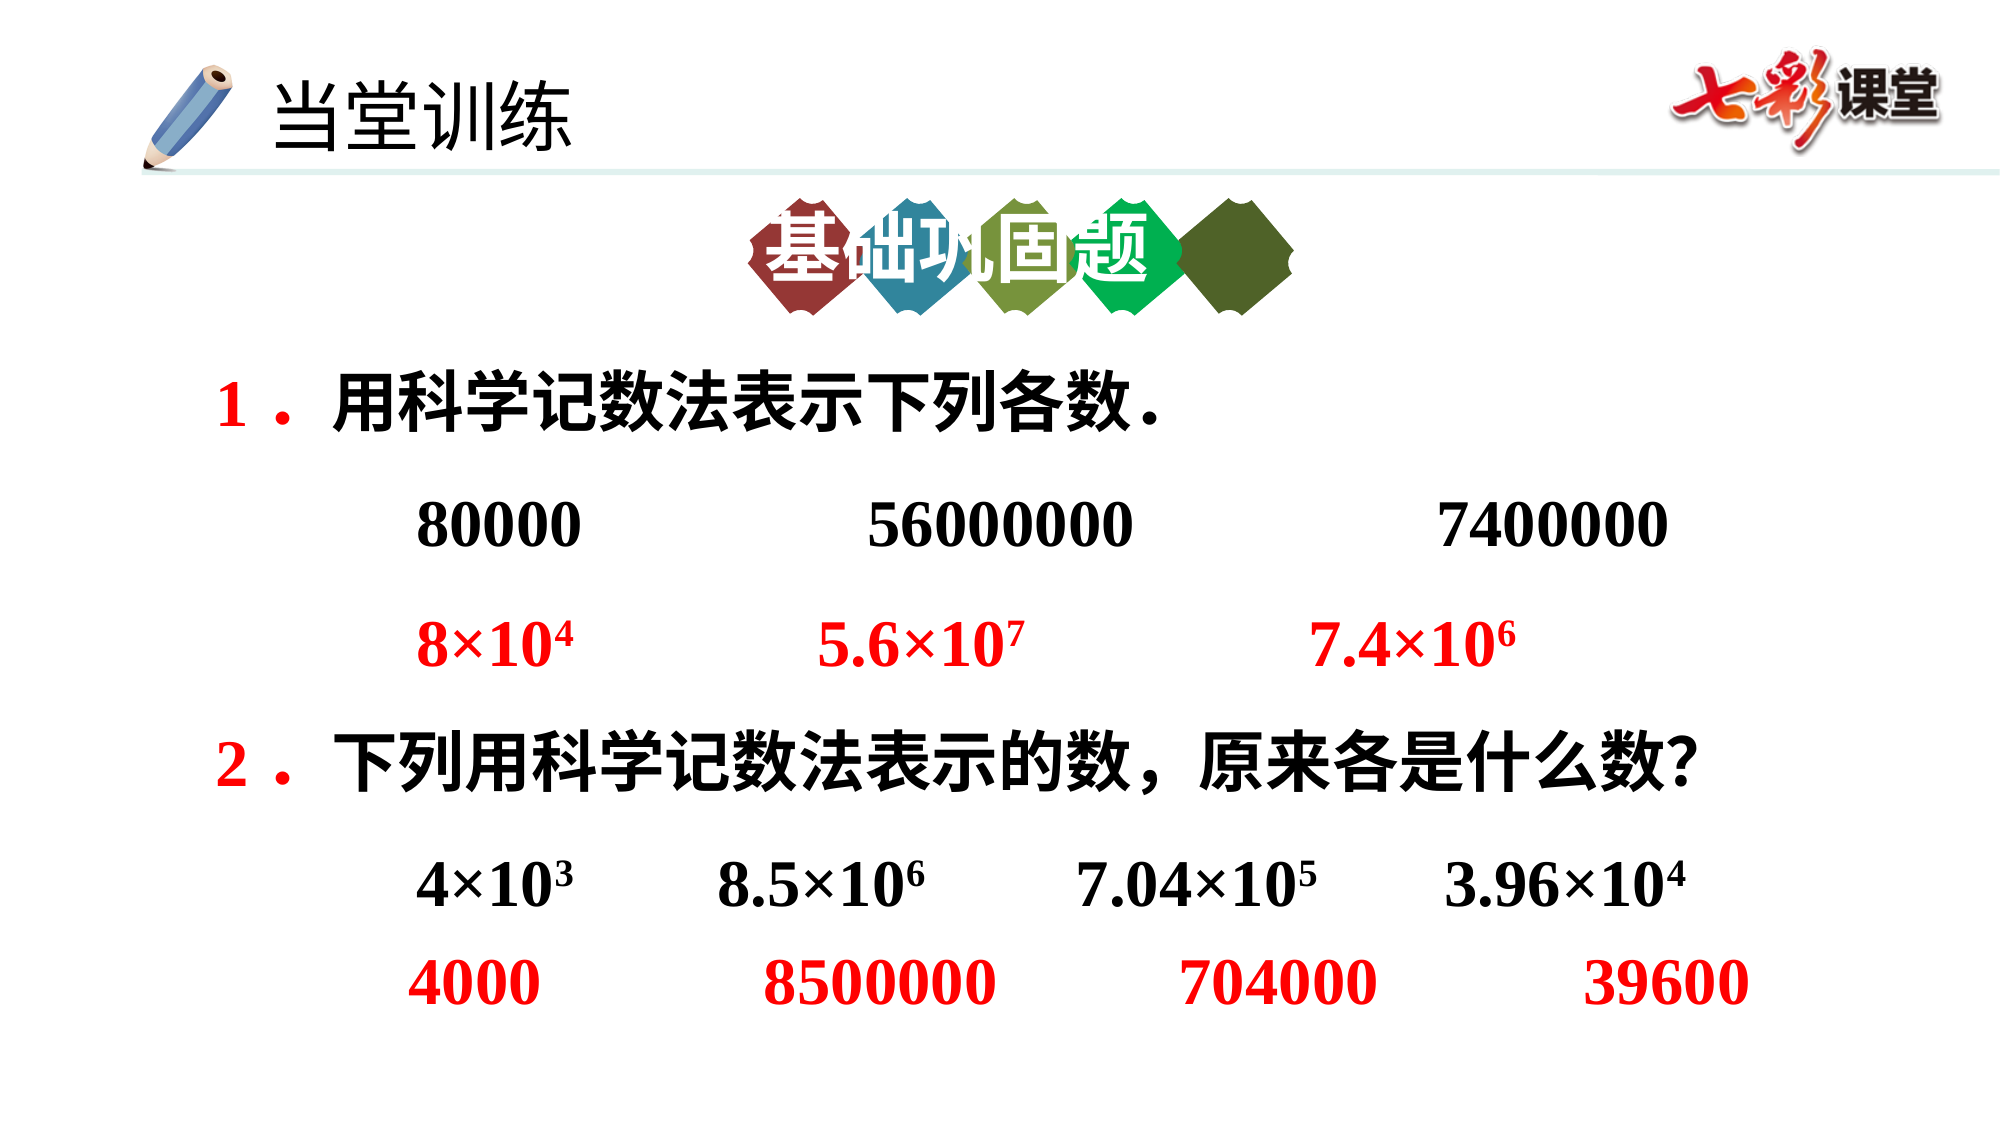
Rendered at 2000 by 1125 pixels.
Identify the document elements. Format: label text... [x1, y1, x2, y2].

text_box 8500000 [743, 927, 1019, 1028]
text_box 704000 [1158, 927, 1400, 1028]
text_box 39600 [1563, 927, 1771, 1028]
text_box 1．用科学记数法表示下列各数． 80000 56000000 7400000 8×104 5.6×107 7.4×106 2．下列用科学记数法表示的数，原来各是什么数？ 4×103 8.5×106 7.04×105 3.96×104 [195, 310, 1974, 1110]
picture [133, 42, 242, 195]
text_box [749, 191, 1292, 307]
picture [1666, 42, 1948, 157]
text_box 4000 [388, 927, 563, 1028]
